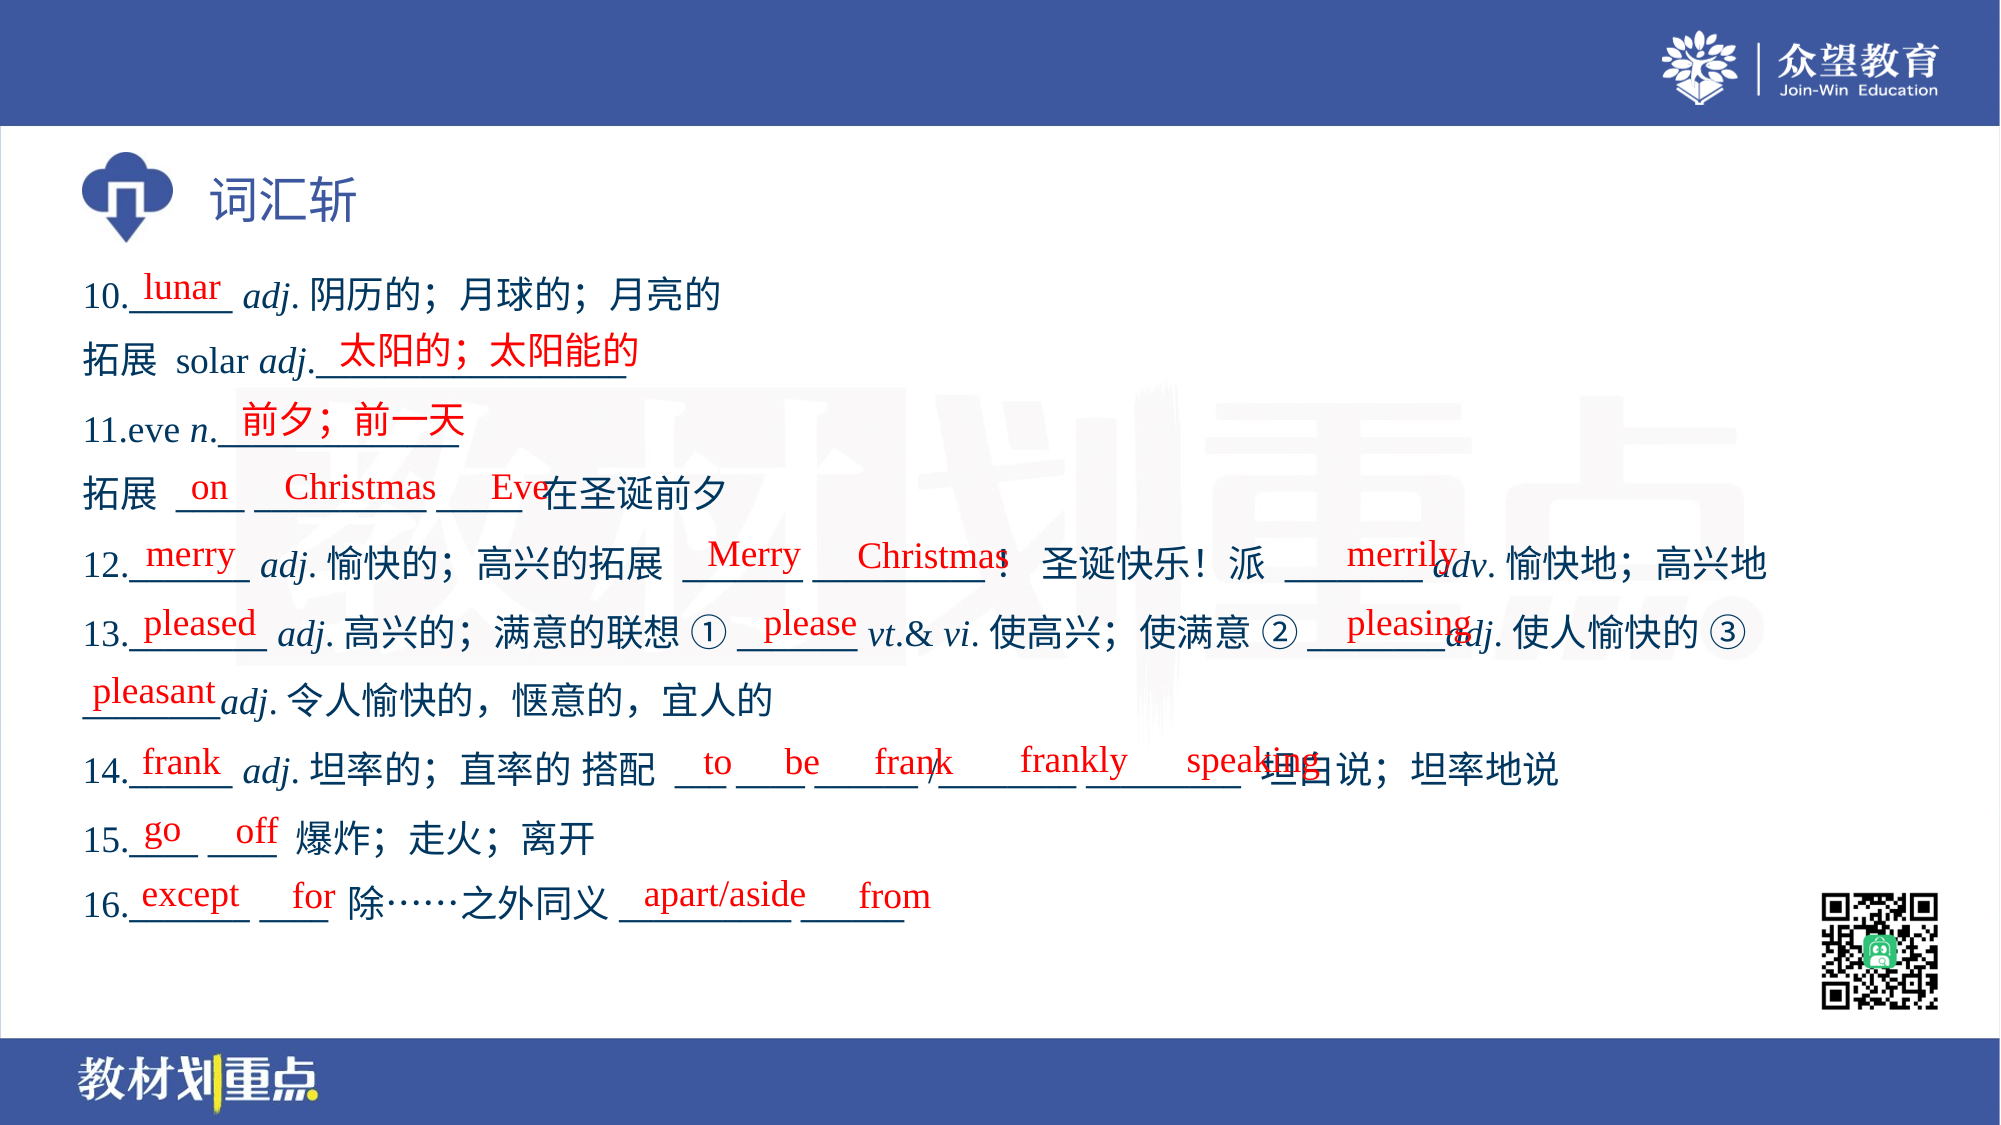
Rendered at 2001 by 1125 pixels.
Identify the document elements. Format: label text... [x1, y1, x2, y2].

text_box please [750, 577, 872, 636]
text_box frank [860, 717, 967, 776]
picture [0, 0, 2000, 1125]
text_box 12._______ adj.愉快的；高兴的拓展 _______ __________！ 圣诞快乐！派 ________ adv.愉快地；高兴地 13.________ adj.高兴的；满意的联想 ①_______ vt.& vi.使高兴；使满意 ②________adj.使人愉快的 ③ ________adj.令人愉快的，惬意的，宜人的 14.______ adj.坦率的；直率的 搭配 ___ ____ ______ /________ _________ 坦白说；坦率地说 15.____ ____ 爆炸；走火；离开 16._______ ____ 除……之外同义__________ ______ [82, 516, 1817, 918]
text_box Christmas [843, 511, 1024, 570]
text_box lunar [130, 242, 235, 301]
text_box off [221, 786, 293, 845]
text_box Christmas [270, 442, 451, 501]
text_box Merry [693, 509, 815, 568]
text_box merrily [1333, 509, 1472, 568]
text_box 太阳的；太阳能的 [326, 307, 654, 366]
text_box for [278, 851, 350, 910]
text_box Eve [477, 442, 563, 501]
text_box 11.eve n.______________ 拓展 ____ __________ _____ 在圣诞前夕 [82, 381, 1817, 509]
text_box on [177, 442, 242, 501]
text_box frankly [1006, 715, 1142, 774]
text_box pleasant [79, 646, 230, 705]
text_box merry [132, 509, 250, 568]
text_box frank [128, 717, 235, 776]
text_box 前夕；前一天 [227, 376, 481, 435]
text_box to [689, 717, 747, 776]
text_box speaking [1173, 715, 1334, 774]
text_box go [130, 784, 196, 843]
text_box be [770, 717, 834, 776]
text_box from [844, 851, 946, 910]
text_box except [128, 849, 254, 908]
text_box apart/aside [630, 849, 821, 908]
text_box pleased [130, 577, 271, 636]
text_box pleasing [1333, 577, 1486, 636]
text_box 10.______ adj.阴历的；月球的；月亮的 拓展 solar adj.__________________ [82, 247, 1817, 374]
